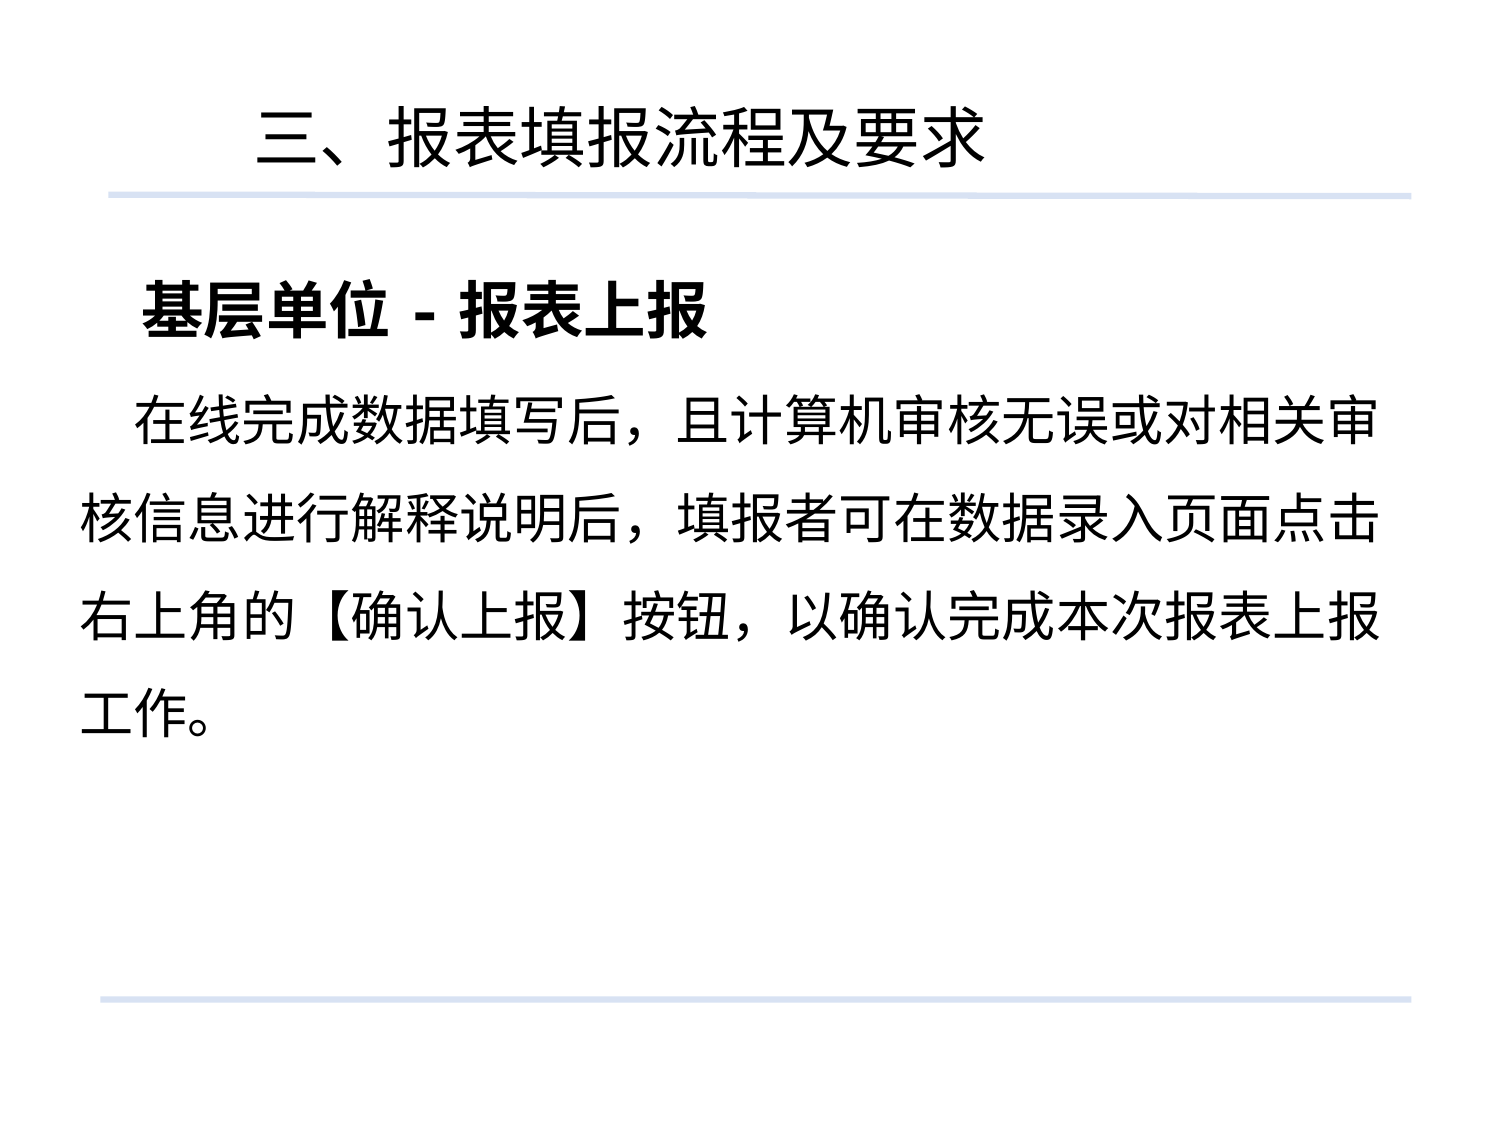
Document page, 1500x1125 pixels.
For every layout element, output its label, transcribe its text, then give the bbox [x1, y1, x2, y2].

text_box 三、报表填报流程及要求 [238, 88, 1412, 184]
text_box 基层单位-报表上报 在线完成数据填写后，且计算机审核无误或对相关审核信息进行解释说明后，填报者可在数据录入页面点击右上角的【确认上报】按钮，以确认完成本次报表上报工作。 [64, 219, 95, 962]
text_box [100, 194, 1436, 1073]
